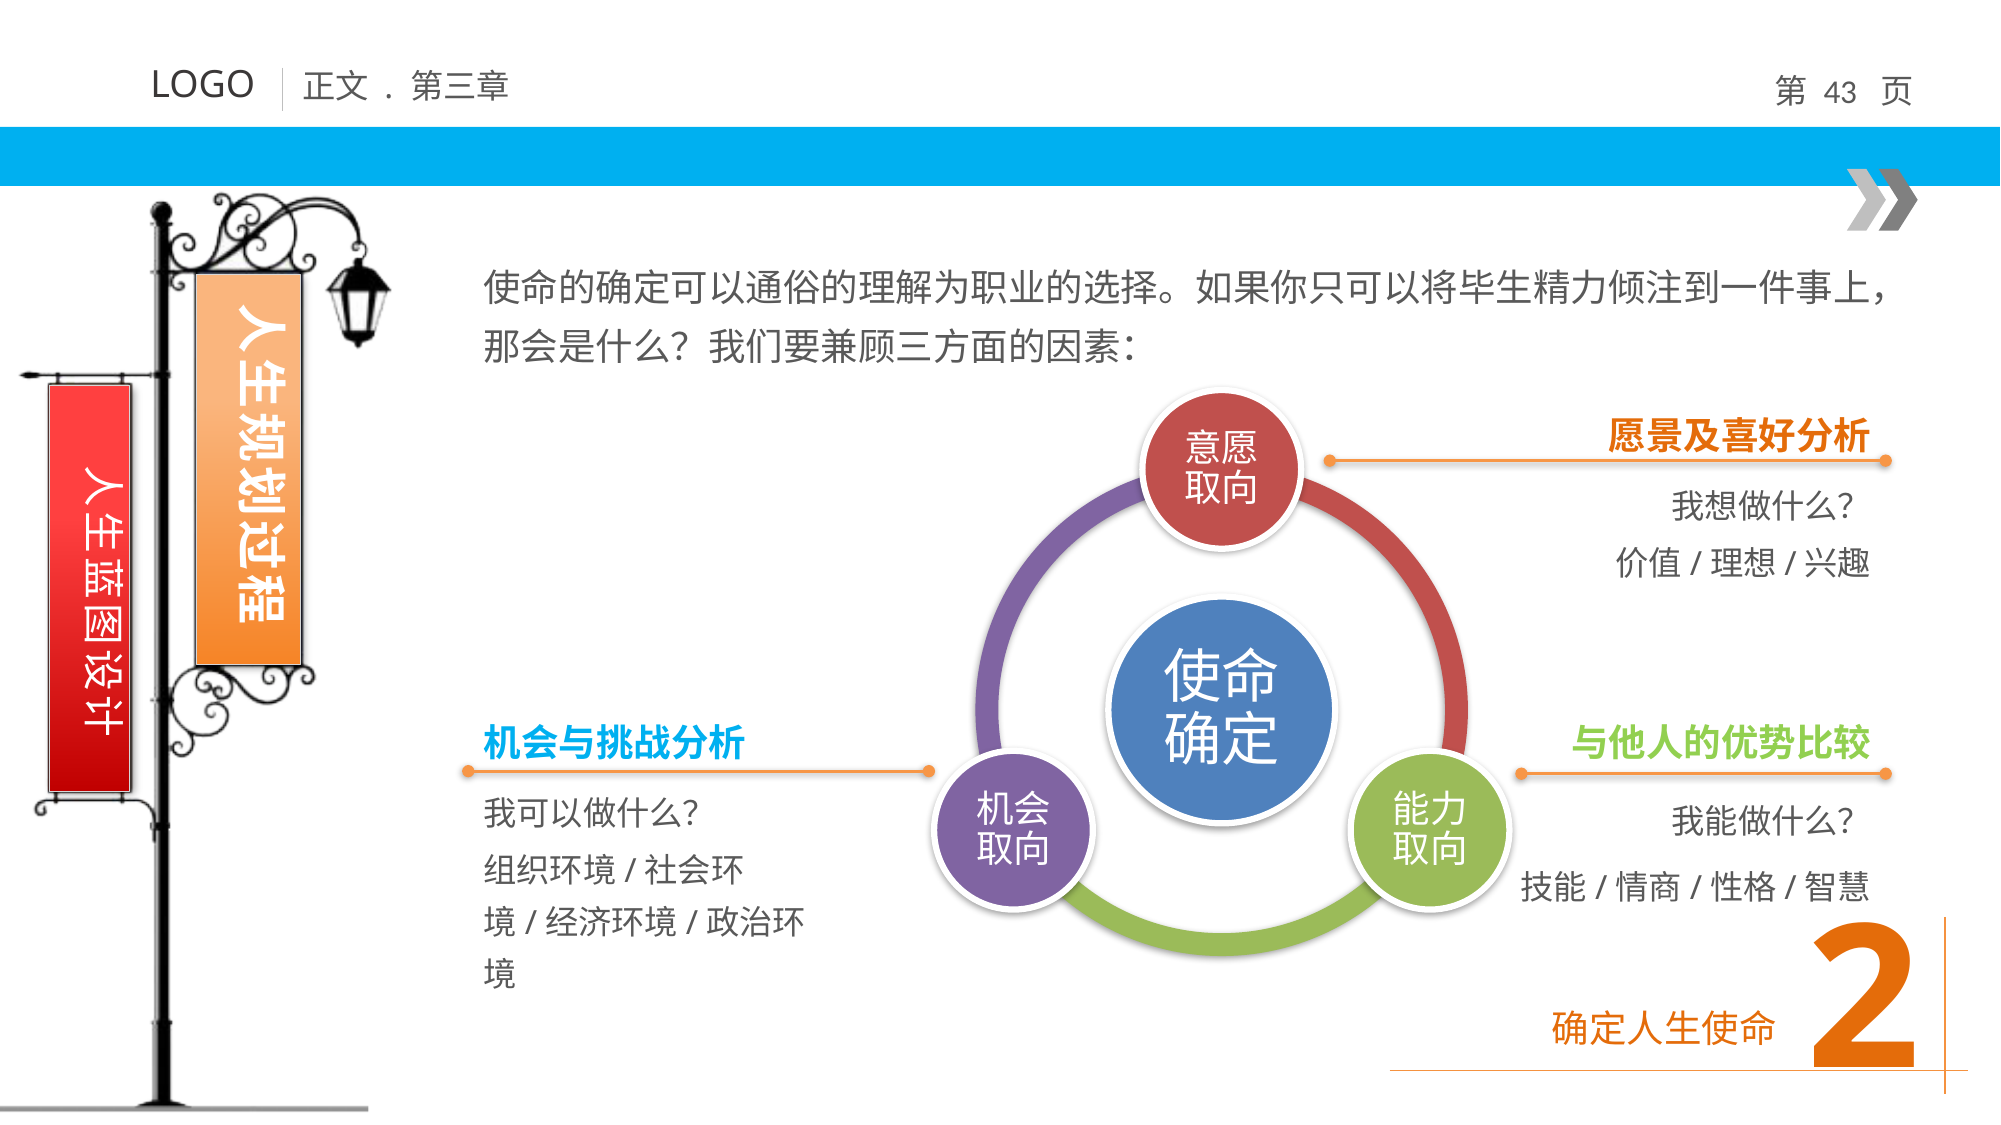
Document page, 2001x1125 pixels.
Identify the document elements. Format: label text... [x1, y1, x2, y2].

picture [0, 187, 413, 1125]
text_box 愿景及喜好分析 我想做什么？ 价值/理想/兴趣 [1556, 461, 1886, 590]
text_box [888, 389, 1556, 988]
text_box 愿景及喜好分析 我想做什么？ 价值/理想/兴趣 [1495, 381, 1886, 460]
text_box 机会与挑战分析 我可以做什么？ 组织环境/社会环境/经济环境/政治环境 [468, 688, 823, 771]
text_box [1389, 860, 1969, 1118]
text_box 与他人的优势比较 我能做什么？ 技能/情商/性格/智慧 [1556, 783, 1886, 860]
text_box 使命的确定可以通俗的理解为职业的选择。如果你只可以将毕生精力倾注到一件事上，那会是什么？我们要兼顾三方面的因素： [468, 243, 1945, 376]
text_box 与他人的优势比较 我能做什么？ 技能/情商/性格/智慧 [1556, 689, 1886, 771]
text_box 机会与挑战分析 我可以做什么？ 组织环境/社会环境/经济环境/政治环境 [468, 772, 823, 1001]
text_box 人生蓝图设计 [56, 404, 138, 799]
